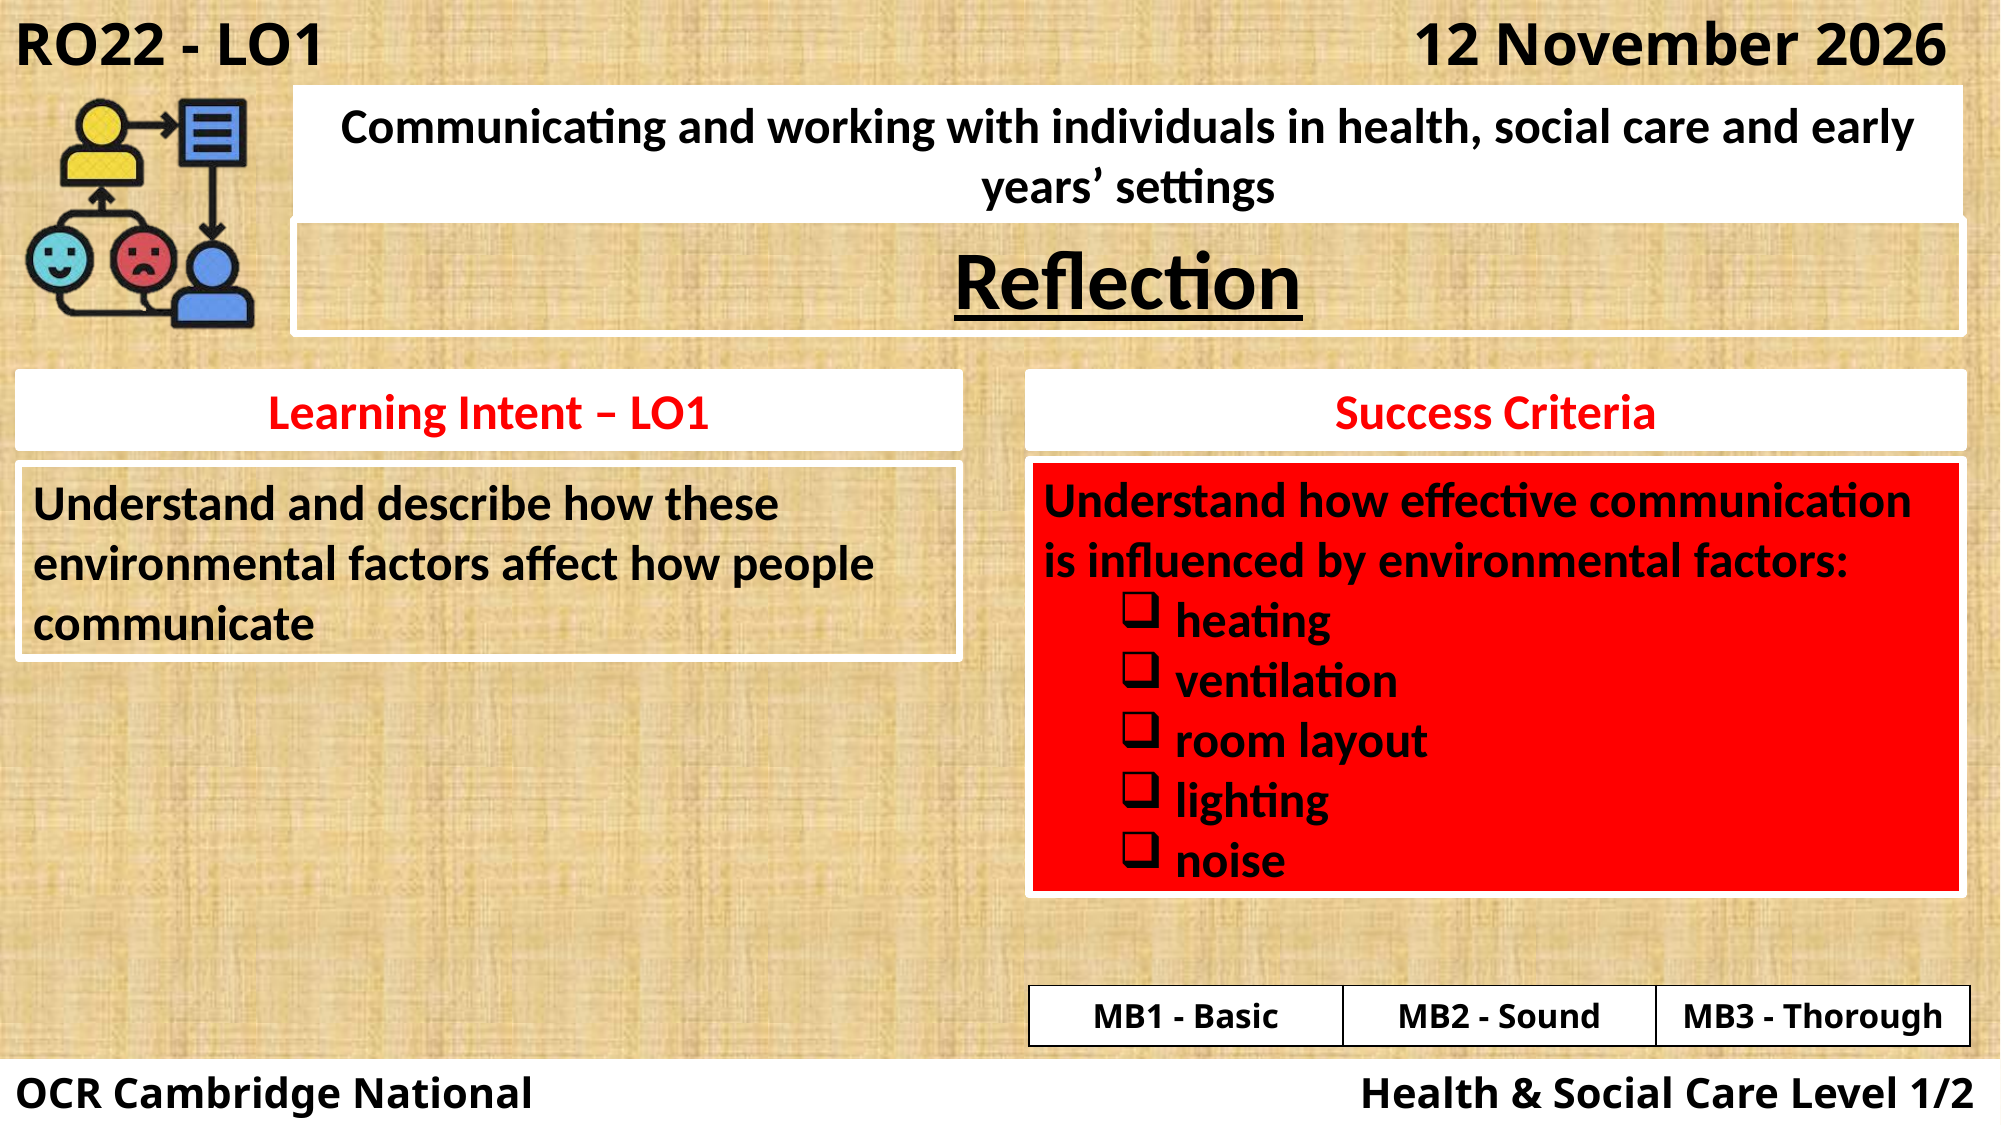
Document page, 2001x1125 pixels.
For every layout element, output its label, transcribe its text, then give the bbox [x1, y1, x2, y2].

text_box Understand how effective communication is influenced by environmental factors: heating ventilation room layout lighting noise [1028, 459, 1964, 895]
text_box RO22 - LO1 [0, 0, 398, 85]
picture [398, 0, 1205, 85]
table_header MB3 - Thorough [1657, 986, 1969, 1045]
text_box Learning Intent – LO1 [18, 372, 960, 448]
text_box Understand and describe how these environmental factors affect how people communicate [18, 463, 960, 659]
table_header MB2 - Sound [1344, 986, 1655, 1045]
text_box OCR Cambridge National [0, 1059, 1028, 1125]
text_box Success Criteria [1028, 372, 1964, 448]
text_box Communicating and working with individuals in health, social care and early years’ settings [293, 85, 1963, 219]
table_header MB1 - Basic [1030, 986, 1342, 1045]
text_box Reflection [293, 219, 1963, 334]
picture [0, 0, 2001, 1125]
text_box 22 September 2020 [1205, 0, 1964, 94]
text_box Health & Social Care Level 1/2 [1028, 1059, 2000, 1125]
